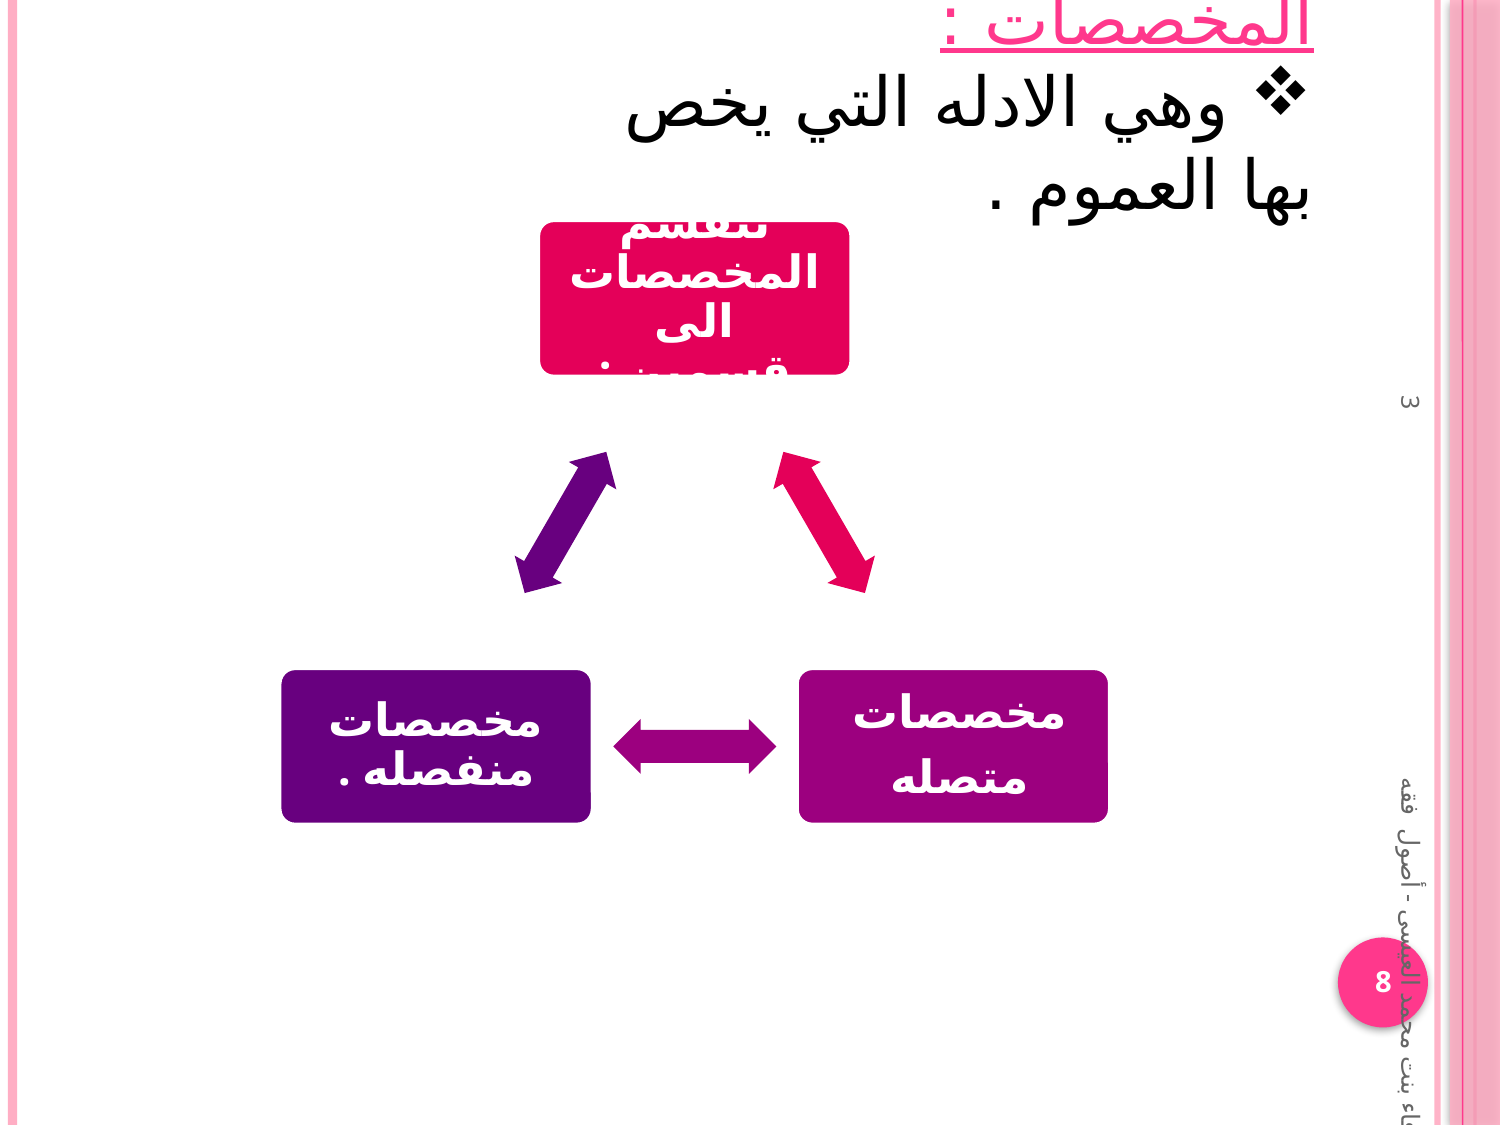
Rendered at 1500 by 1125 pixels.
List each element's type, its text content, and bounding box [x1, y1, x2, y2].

text_box المخصصات : وهي الادله التي يخص بها العموم . [549, 0, 1329, 231]
footer وفاء بنت محمد العيسى - أصول فقه 3 [1379, 380, 1440, 906]
slide_number 8 [1333, 940, 1434, 1027]
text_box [194, 219, 1196, 826]
